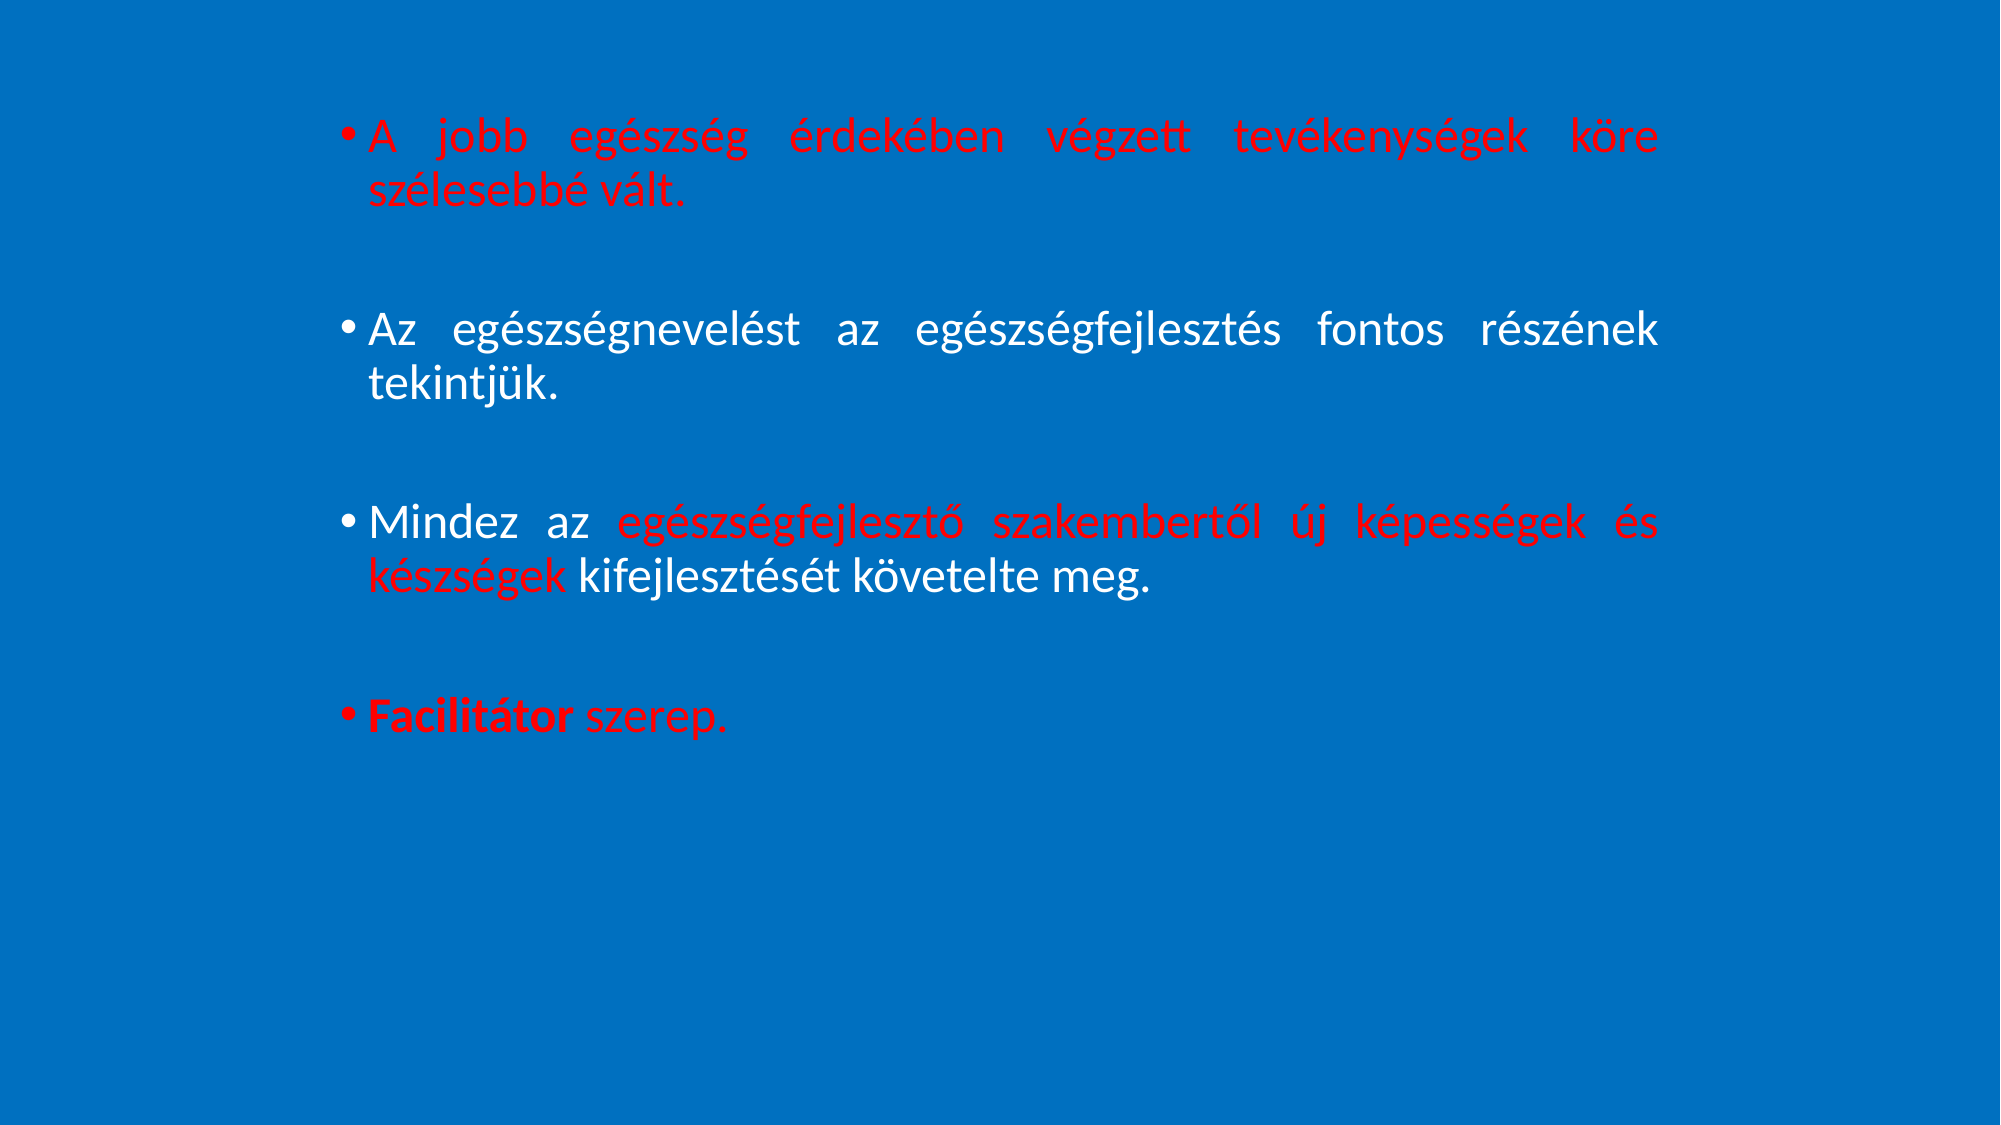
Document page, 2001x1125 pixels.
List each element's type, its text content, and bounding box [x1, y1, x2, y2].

list A jobb egészség érdekében végzett tevékenységek köre szélesebbé vált. Az egészségnevelést az egészségfejlesztés fontos részének tekintjük. Mindez az egészségfejlesztő szakembertől új képességek és készségek kifejlesztését követelte meg. Facilitátor szerep. [324, 101, 1675, 1000]
